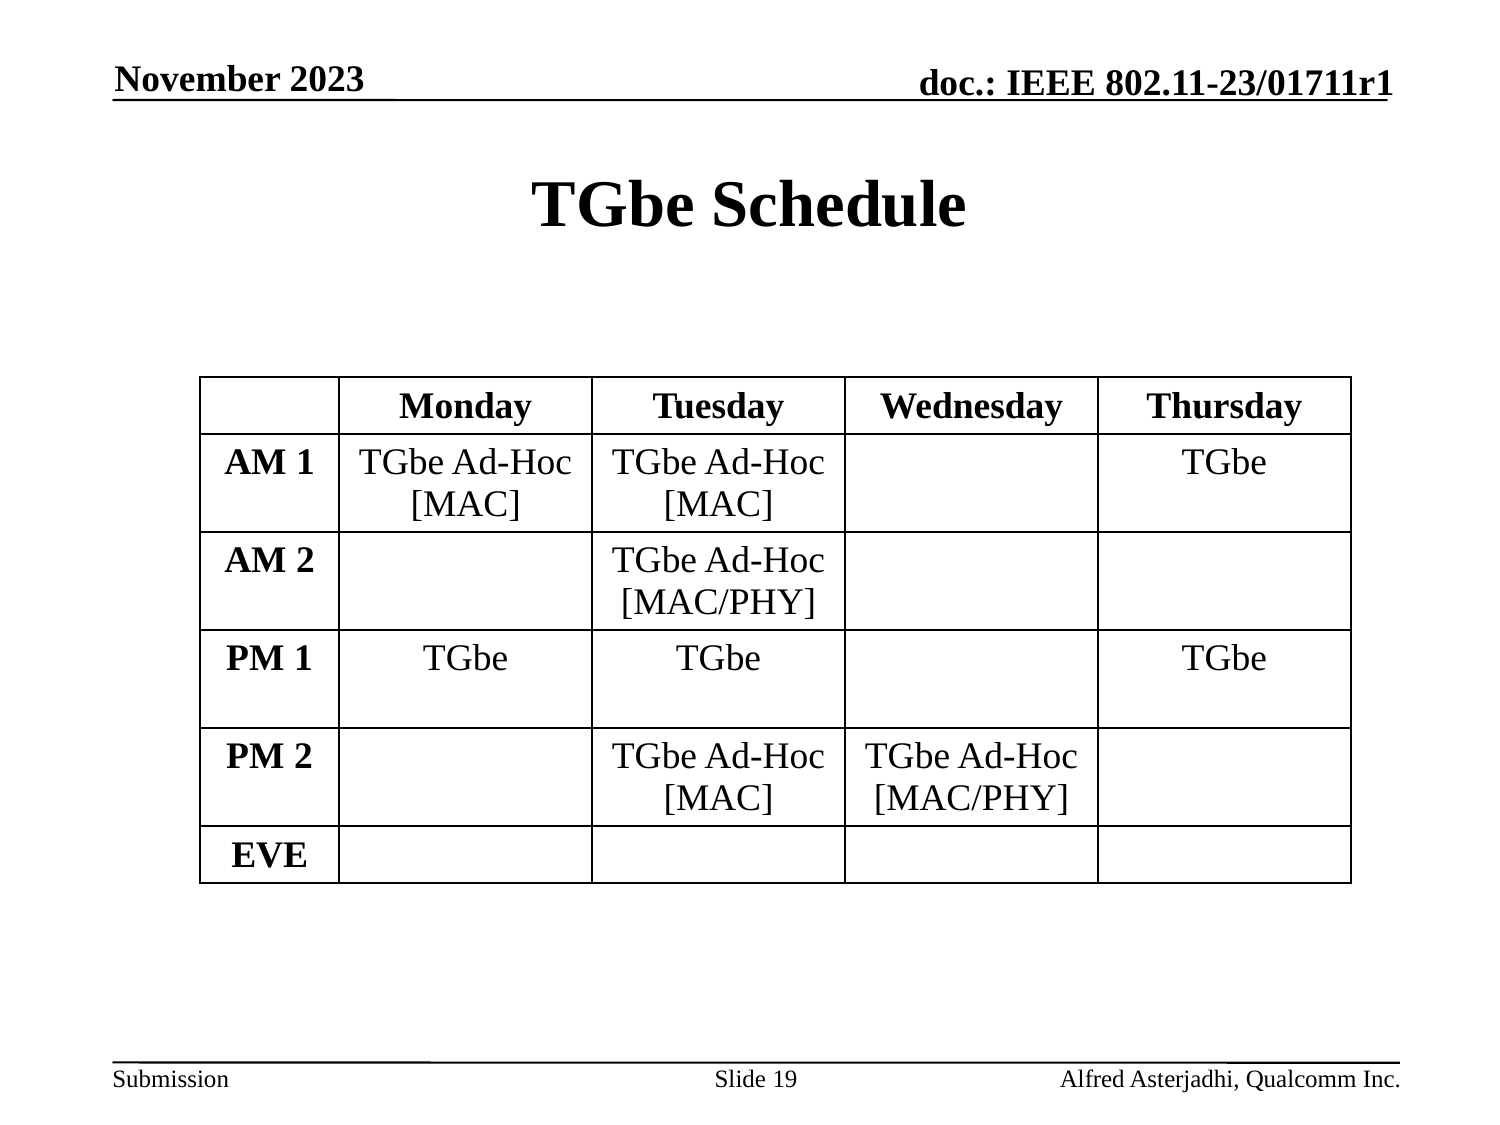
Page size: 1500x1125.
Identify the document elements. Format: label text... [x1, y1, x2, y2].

table_cell [846, 435, 1097, 531]
table_cell [593, 827, 844, 882]
table_cell TGbe Ad-Hoc [MAC/PHY] [593, 533, 844, 629]
table_cell AM 2 [201, 533, 338, 629]
table_cell [1099, 533, 1350, 629]
table_header [201, 378, 338, 433]
table_cell [340, 533, 591, 629]
table_cell [846, 827, 1097, 882]
table_header Wednesday [846, 378, 1097, 433]
table_header Thursday [1099, 378, 1350, 433]
table_cell [846, 533, 1097, 629]
table_cell [340, 729, 591, 825]
table_cell [340, 827, 591, 882]
table_cell PM 2 [201, 729, 338, 825]
table_cell EVE [201, 827, 338, 882]
table_header Monday [340, 378, 591, 433]
table_cell TGbe Ad-Hoc [MAC] [593, 435, 844, 531]
table_cell TGbe [1099, 435, 1350, 531]
slide_number Slide 19 [712, 1061, 800, 1123]
footer Alfred Asterjadhi, Qualcomm Inc. [878, 1061, 1402, 1093]
table_cell TGbe [1099, 631, 1350, 727]
table_header Tuesday [593, 378, 844, 433]
table_cell PM 1 [201, 631, 338, 727]
title TGbe Schedule [112, 112, 1388, 288]
table_cell TGbe Ad-Hoc [MAC/PHY] [846, 729, 1097, 825]
table_cell TGbe Ad-Hoc [MAC] [340, 435, 591, 531]
table_cell TGbe Ad-Hoc [MAC] [593, 729, 844, 825]
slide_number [114, 54, 423, 100]
table_cell [1099, 827, 1350, 882]
table_cell TGbe [593, 631, 844, 727]
table_cell [846, 631, 1097, 727]
table_cell [1099, 729, 1350, 825]
table_cell TGbe [340, 631, 591, 727]
table_cell AM 1 [201, 435, 338, 531]
